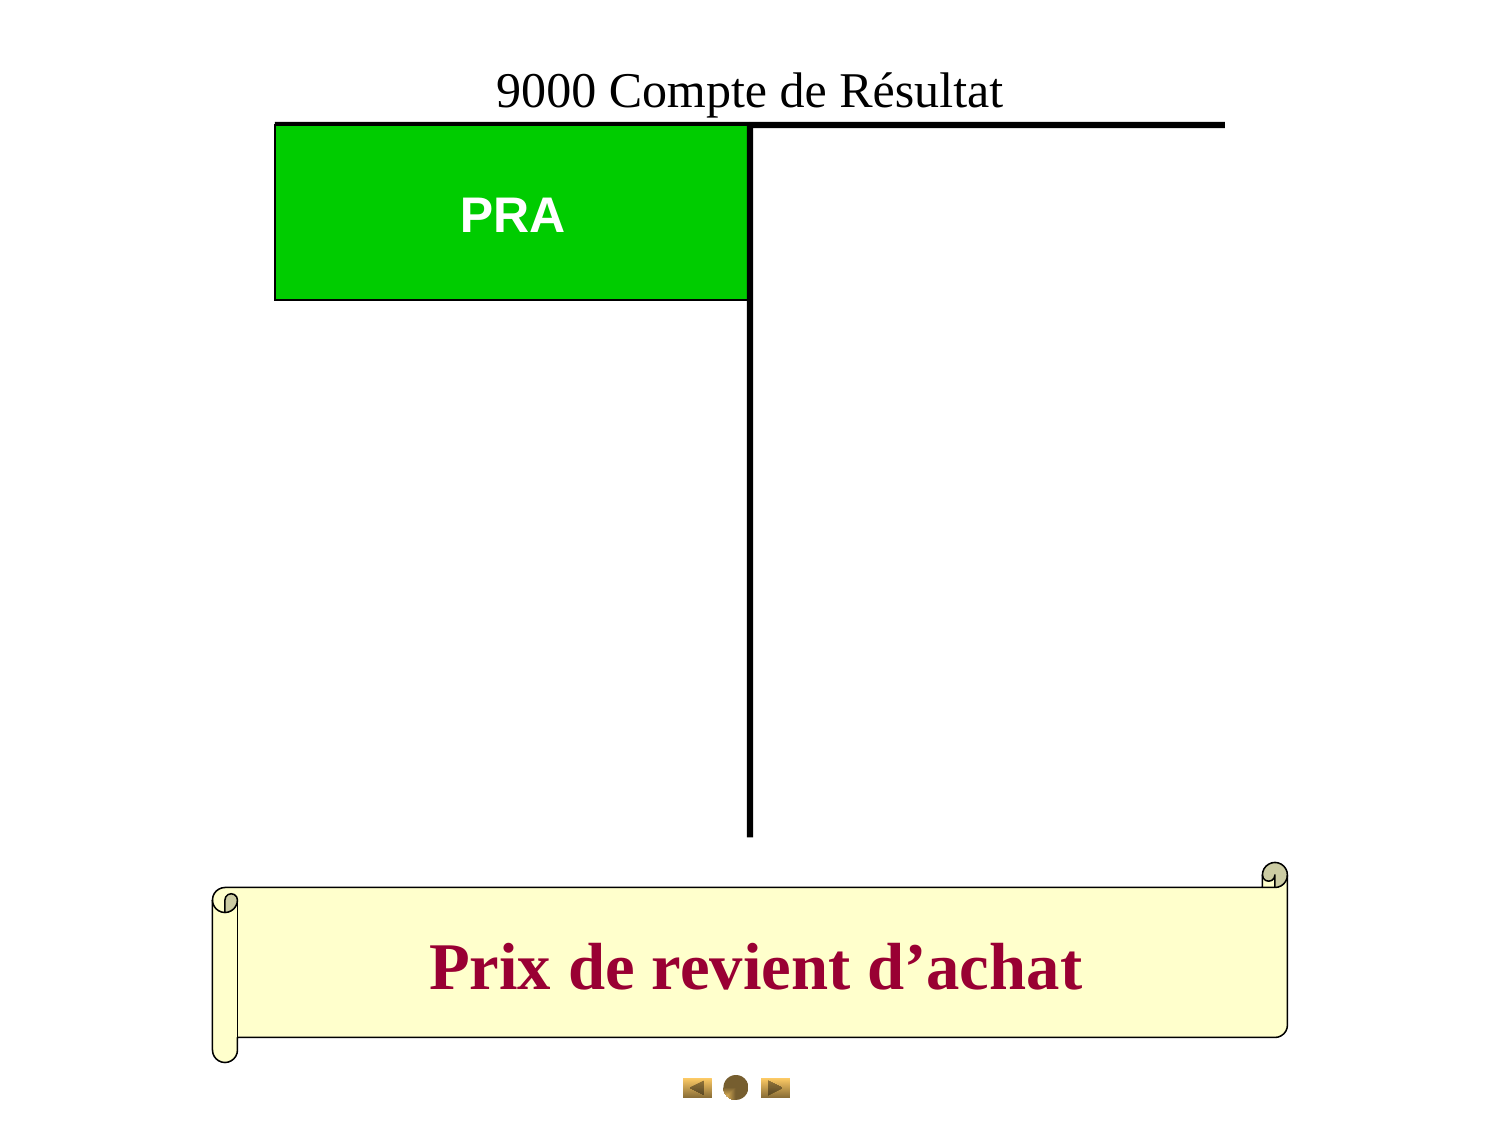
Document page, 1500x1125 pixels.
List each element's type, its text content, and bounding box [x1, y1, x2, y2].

text_box Prix de revient d’achat [212, 862, 1288, 1063]
text_box PRA [275, 125, 750, 300]
text_box 9000 Compte de Résultat [275, 49, 1225, 125]
